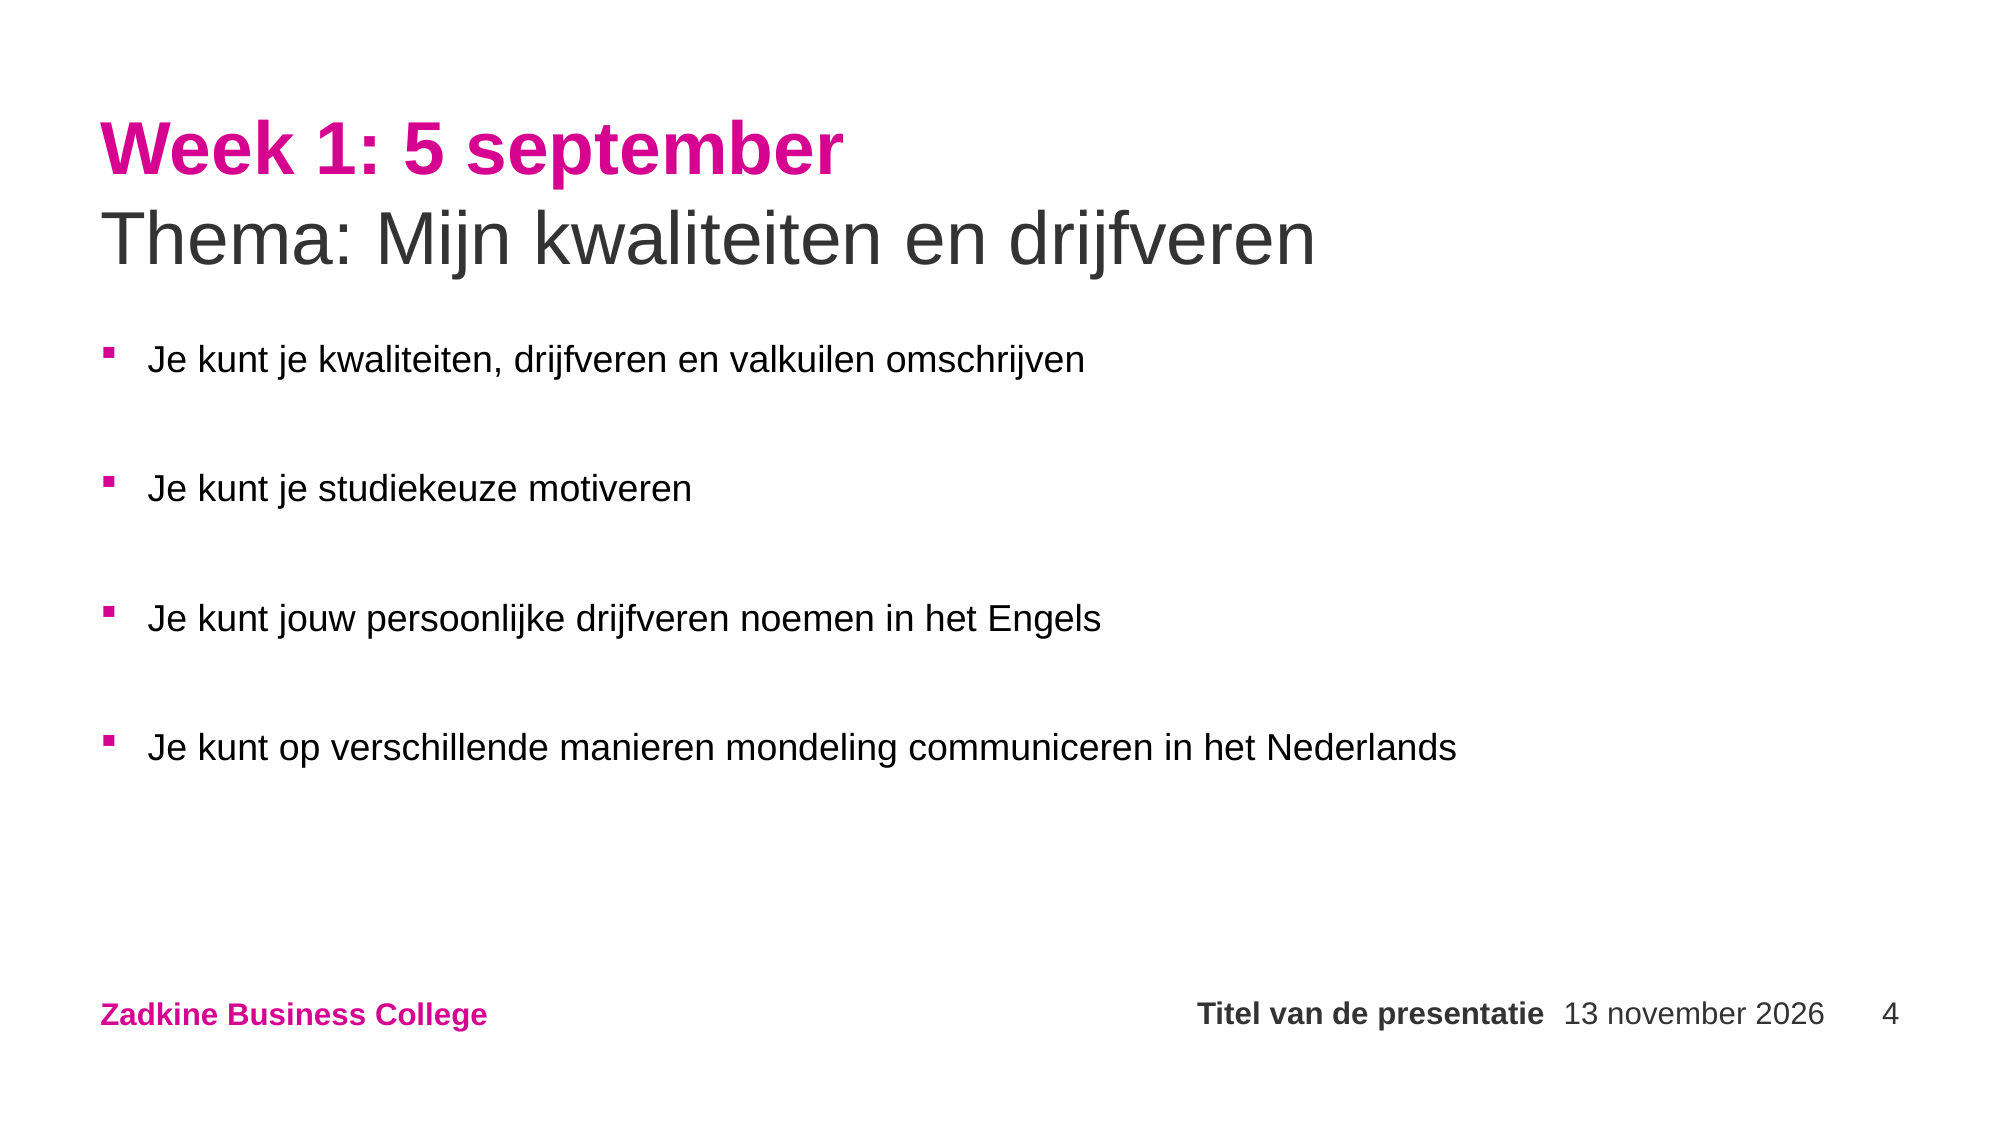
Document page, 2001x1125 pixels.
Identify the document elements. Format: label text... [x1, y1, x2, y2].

list Je kunt je kwaliteiten, drijfveren en valkuilen omschrijven Je kunt je studiekeuze motiveren Je kunt jouw persoonlijke drijfveren noemen in het Engels Je kunt op verschillende manieren mondeling communiceren in het Nederlands [100, 331, 1900, 917]
slide_number 4 [1825, 993, 1900, 1033]
footer Titel van de presentatie [870, 993, 1546, 1033]
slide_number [1546, 993, 1825, 1033]
list Thema: Mijn kwaliteiten en drijfveren [100, 189, 1900, 280]
title Week 1: 5 september [100, 100, 1900, 189]
